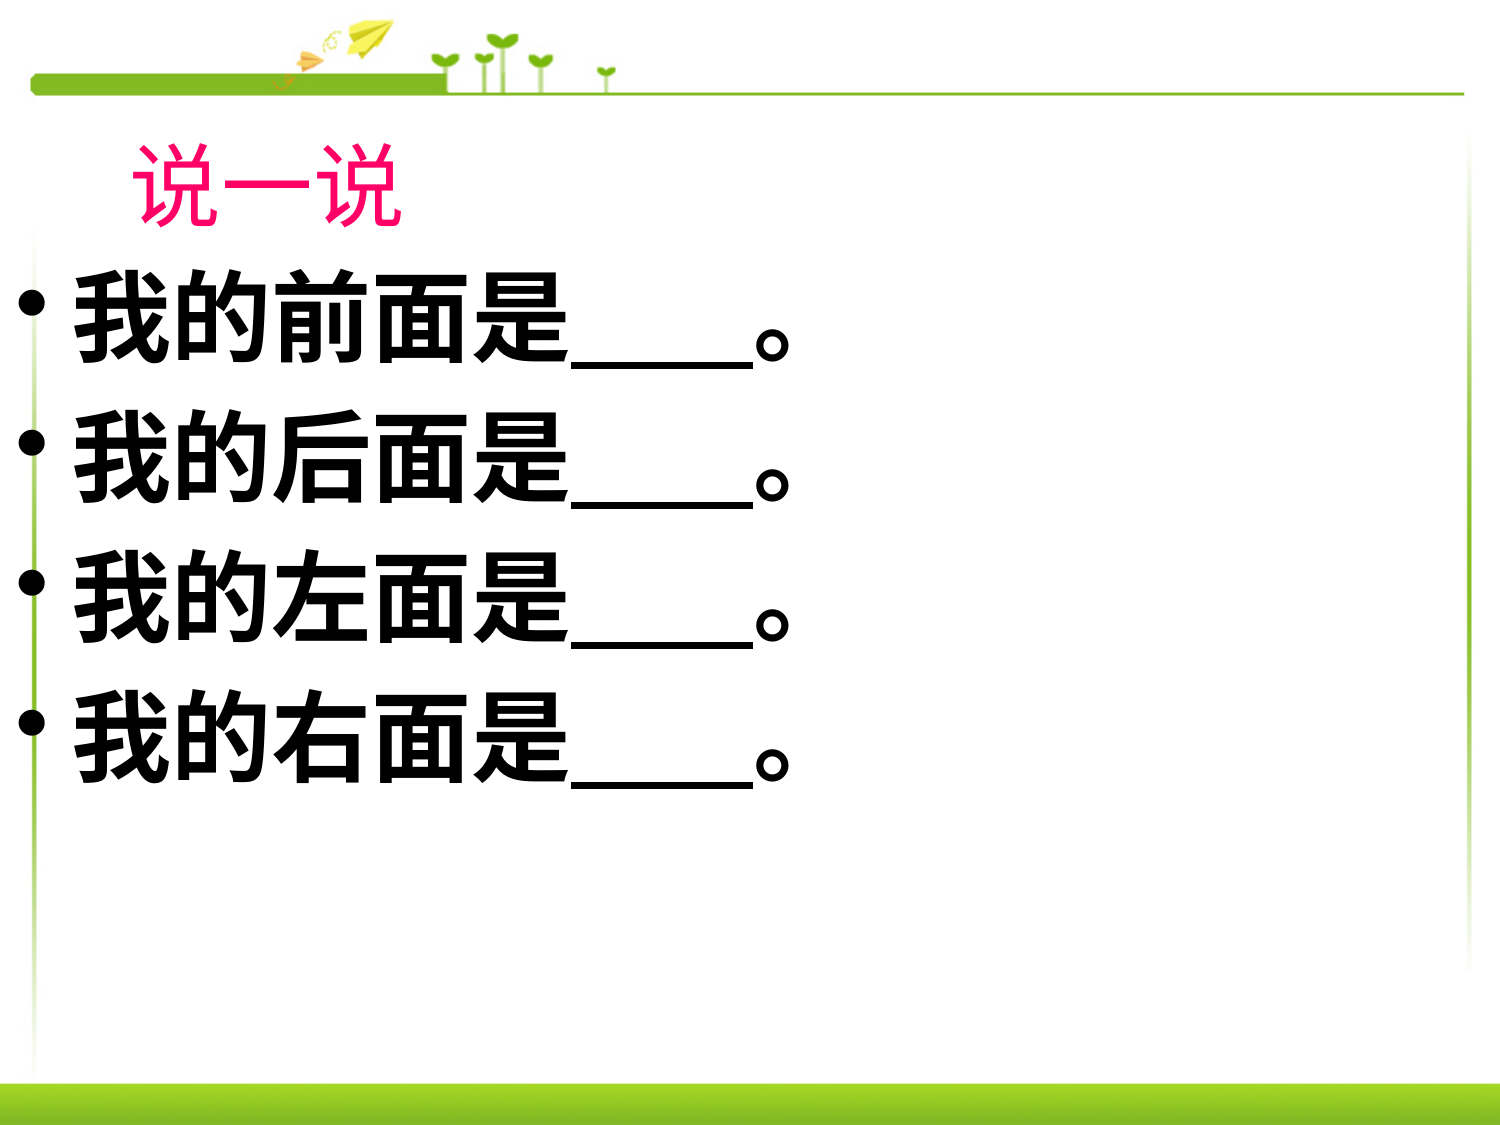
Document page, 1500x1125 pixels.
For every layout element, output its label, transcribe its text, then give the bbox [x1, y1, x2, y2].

title 说一说 [0, 89, 943, 247]
picture [0, 0, 1500, 1125]
list 我的前面是 。 我的后面是 。 我的左面是 。 我的右面是 。 [0, 247, 1401, 981]
